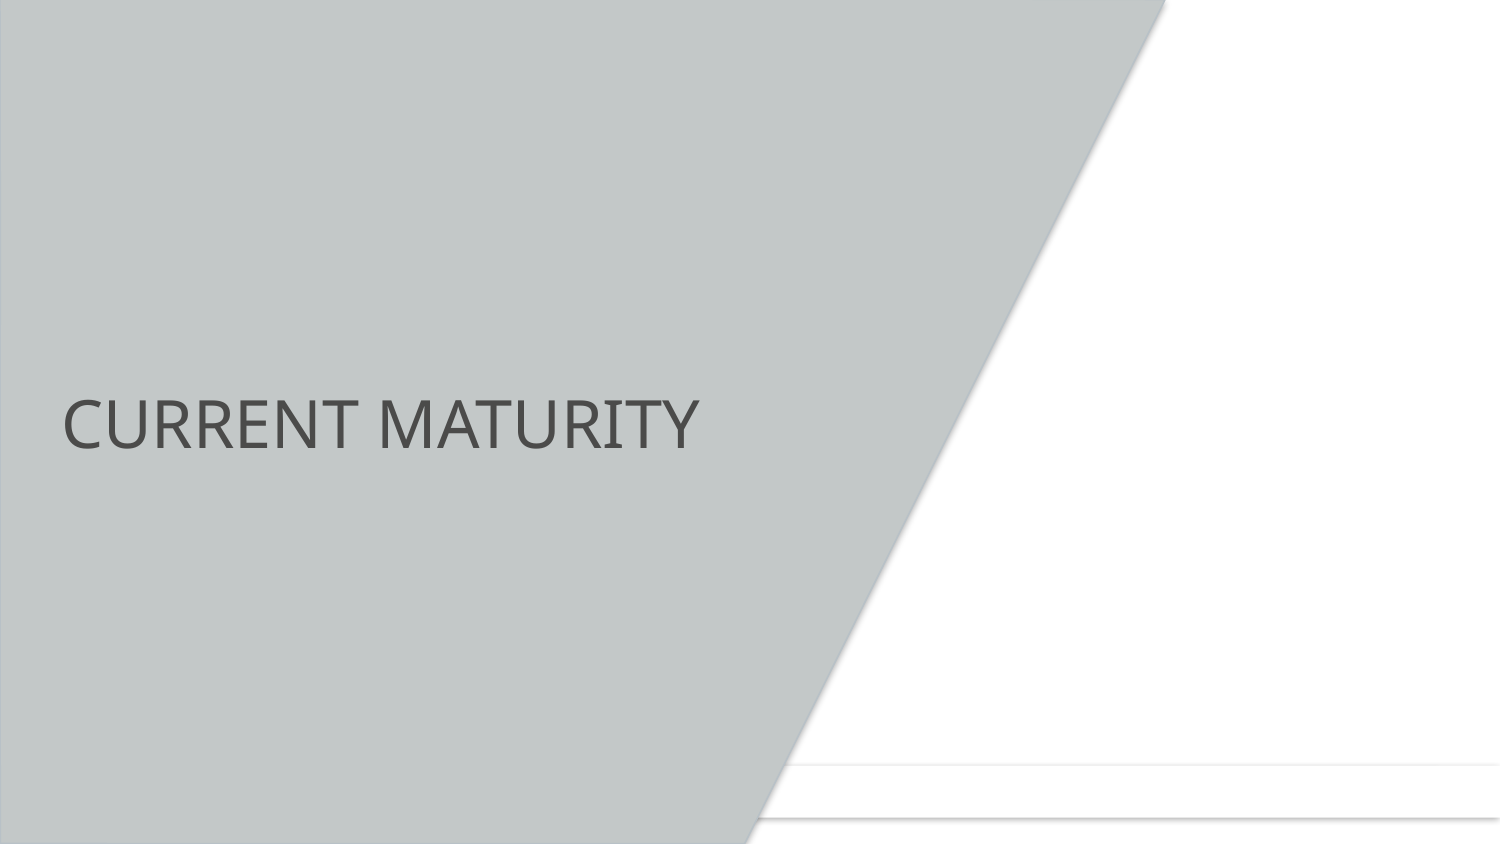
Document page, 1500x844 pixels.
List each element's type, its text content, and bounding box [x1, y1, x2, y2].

title Current maturity [61, 351, 1412, 493]
